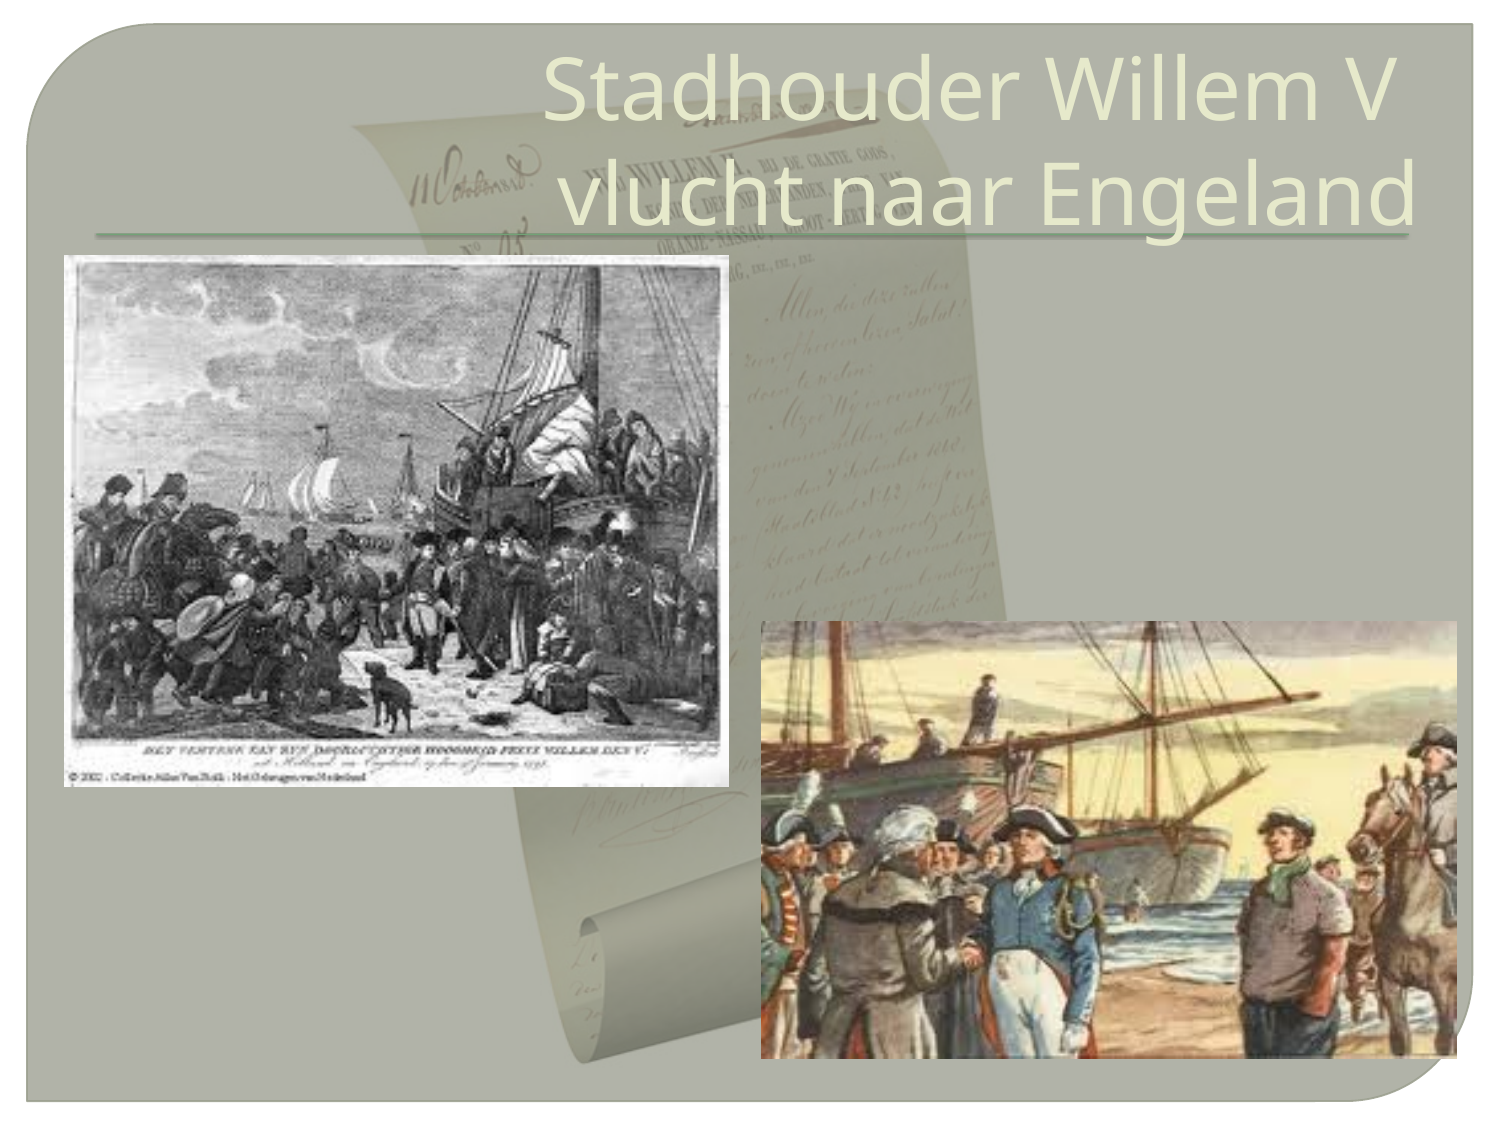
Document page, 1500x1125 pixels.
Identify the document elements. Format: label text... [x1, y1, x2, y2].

title Stadhouder Willem V vlucht naar Engeland [75, 25, 1436, 250]
text_box [0, 0, 1500, 1125]
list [64, 255, 729, 788]
picture [761, 621, 1457, 1059]
